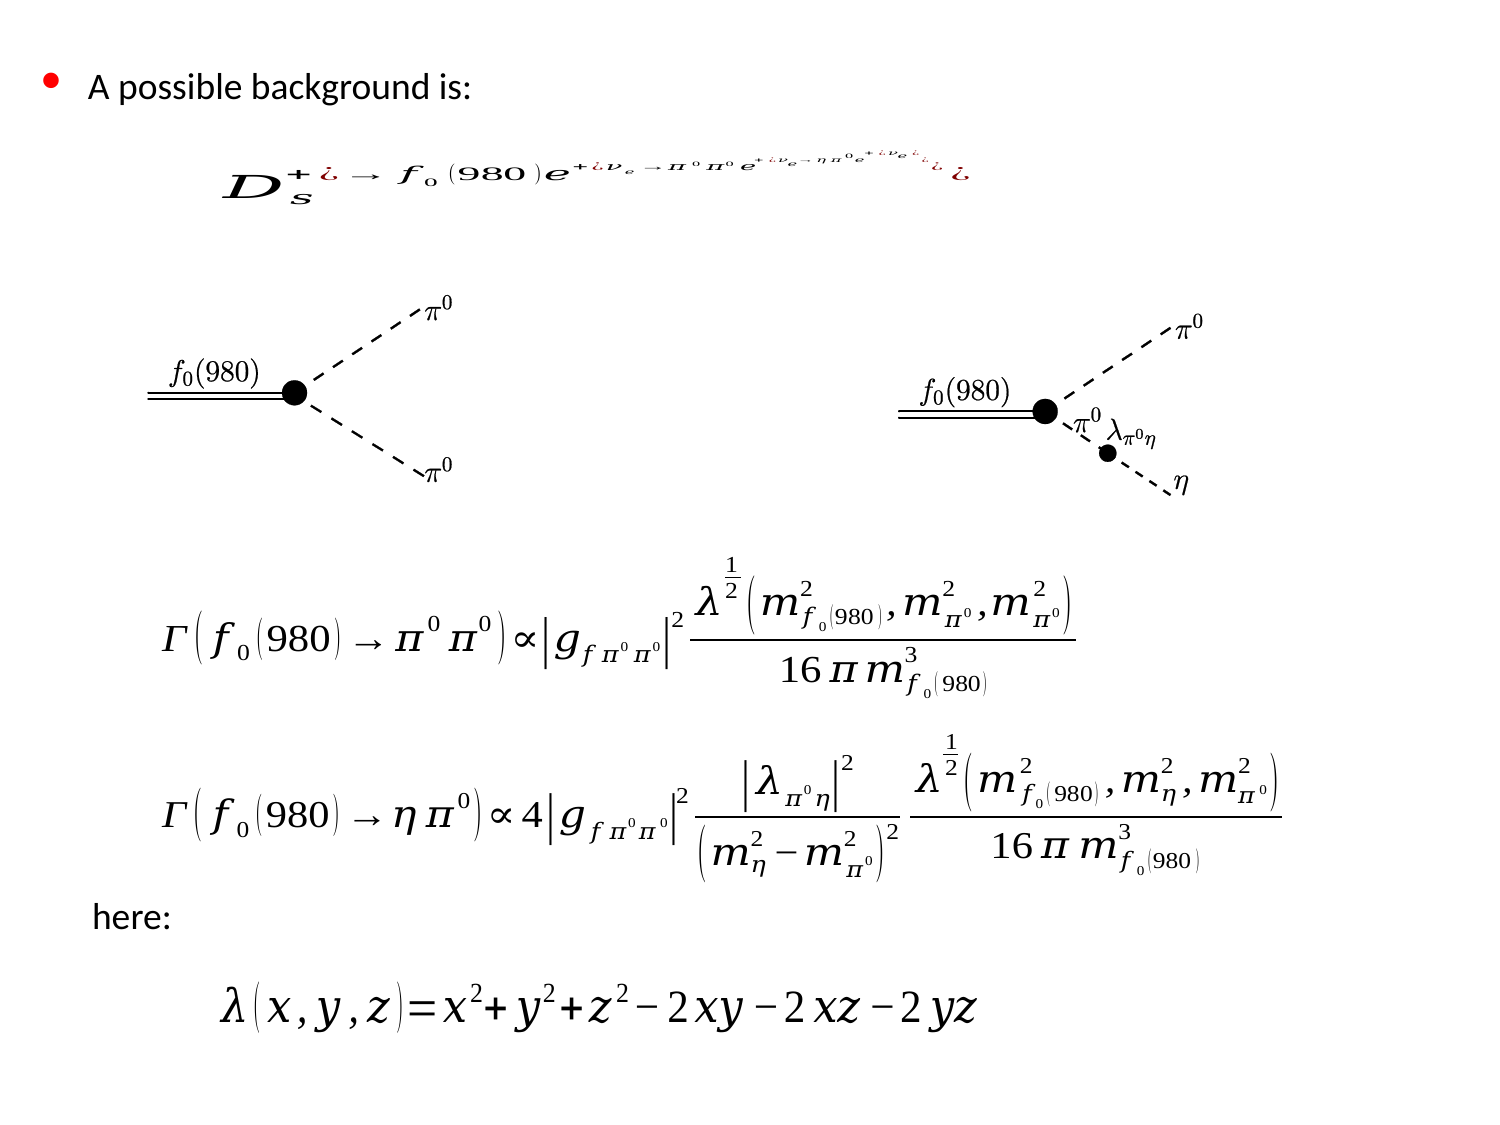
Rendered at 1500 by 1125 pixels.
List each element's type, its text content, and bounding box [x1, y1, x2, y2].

picture [128, 266, 491, 487]
text_box A possible background is: [26, 54, 488, 115]
text_box here: [77, 884, 187, 945]
picture [879, 285, 1242, 504]
